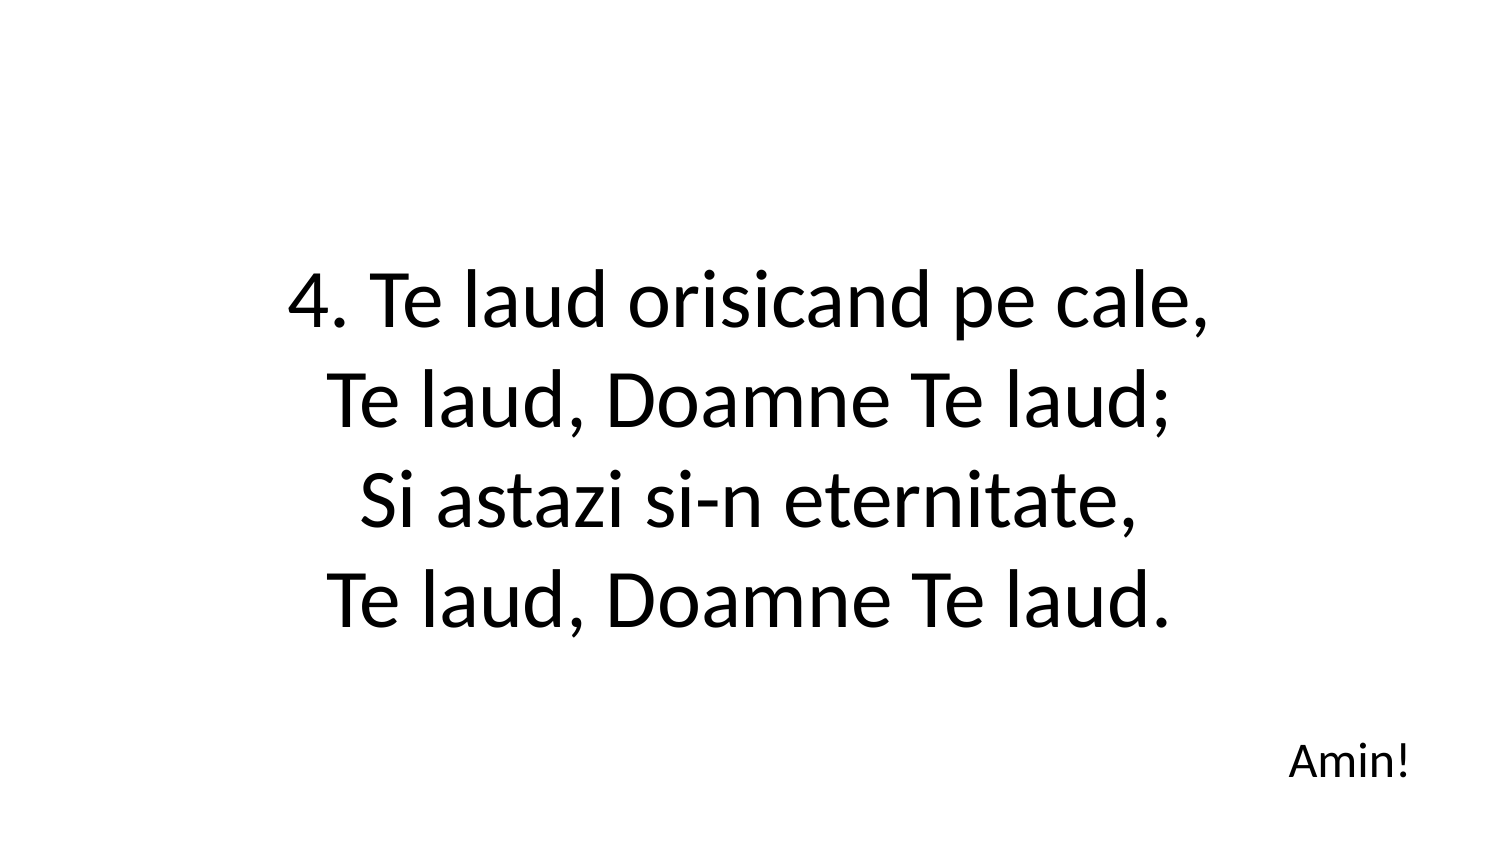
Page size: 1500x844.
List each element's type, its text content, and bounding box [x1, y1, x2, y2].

text_box Amin! [1273, 674, 1427, 795]
text_box 4. Te laud orisicand pe cale, Te laud, Doamne Te laud; Si astazi si-n eternitate, Te laud, Doamne Te laud. [272, 192, 1228, 652]
